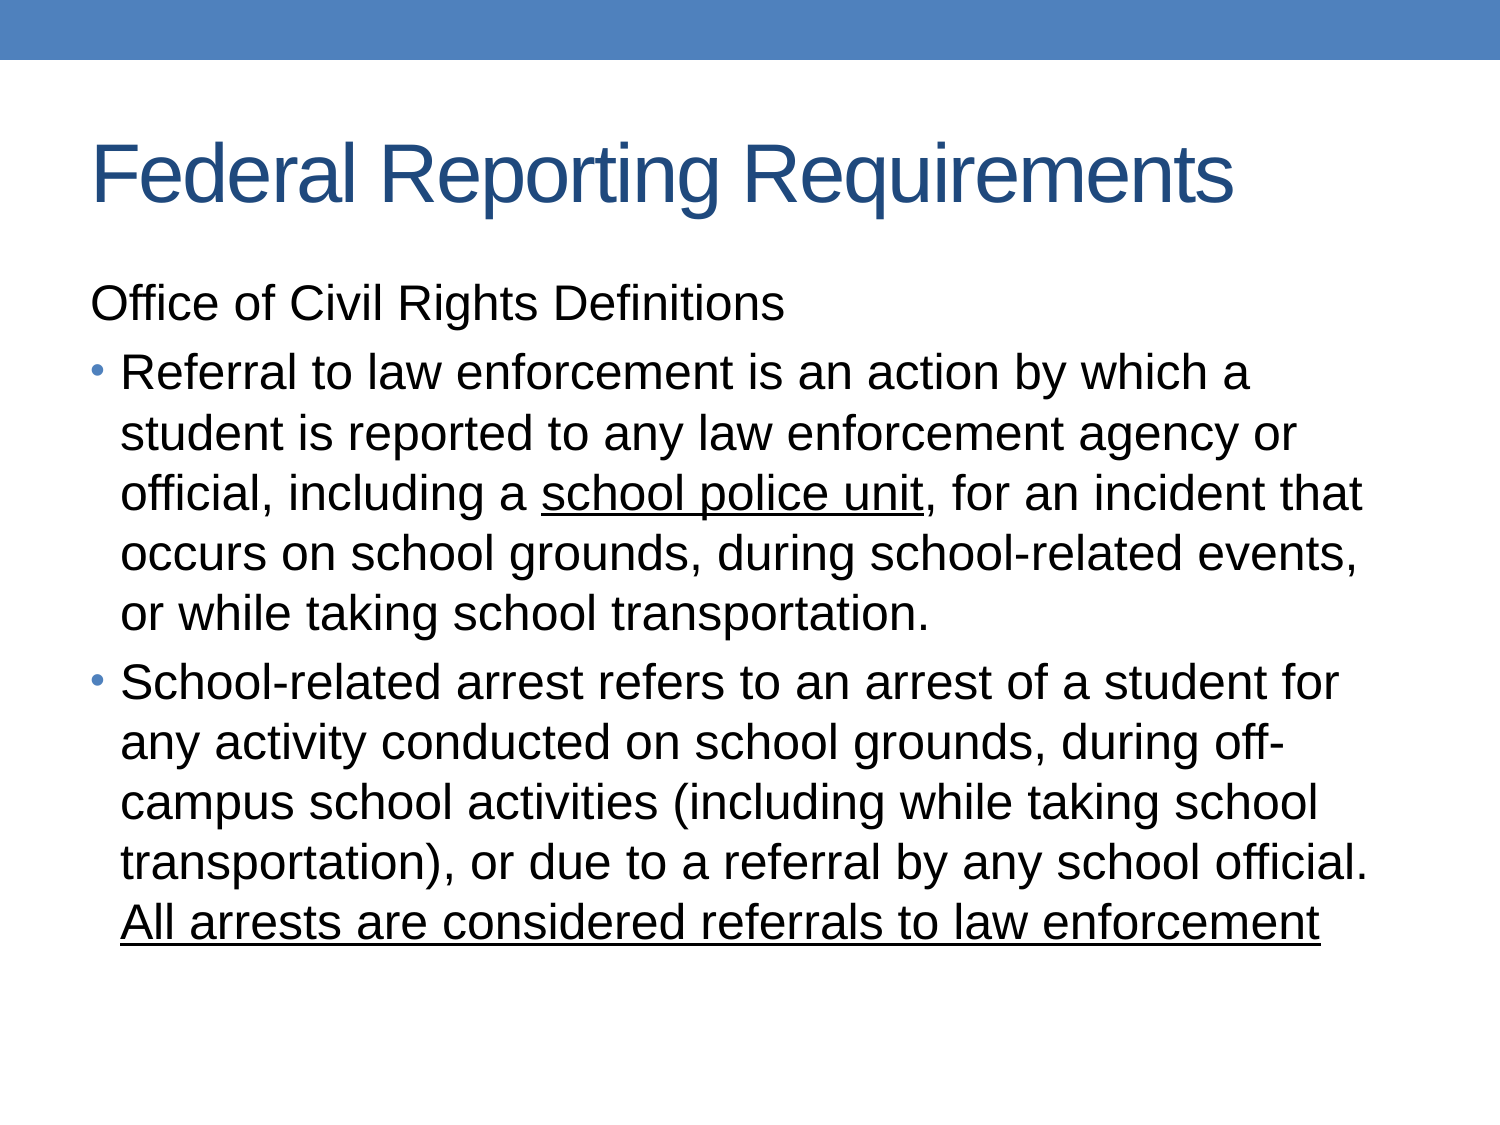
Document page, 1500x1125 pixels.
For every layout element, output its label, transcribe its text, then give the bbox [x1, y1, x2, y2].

title Federal Reporting Requirements [75, 87, 1425, 250]
list Office of Civil Rights Definitions Referral to law enforcement is an action by which a student is reported to any law enforcement agency or official, including a school police unit, for an incident that occurs on school grounds, during school-related events, or while taking school transportation. School-related arrest refers to an arrest of a student for any activity conducted on school grounds, during off-campus school activities (including while taking school transportation), or due to a referral by any school official. All arrests are considered referrals to law enforcement [75, 262, 1425, 1063]
